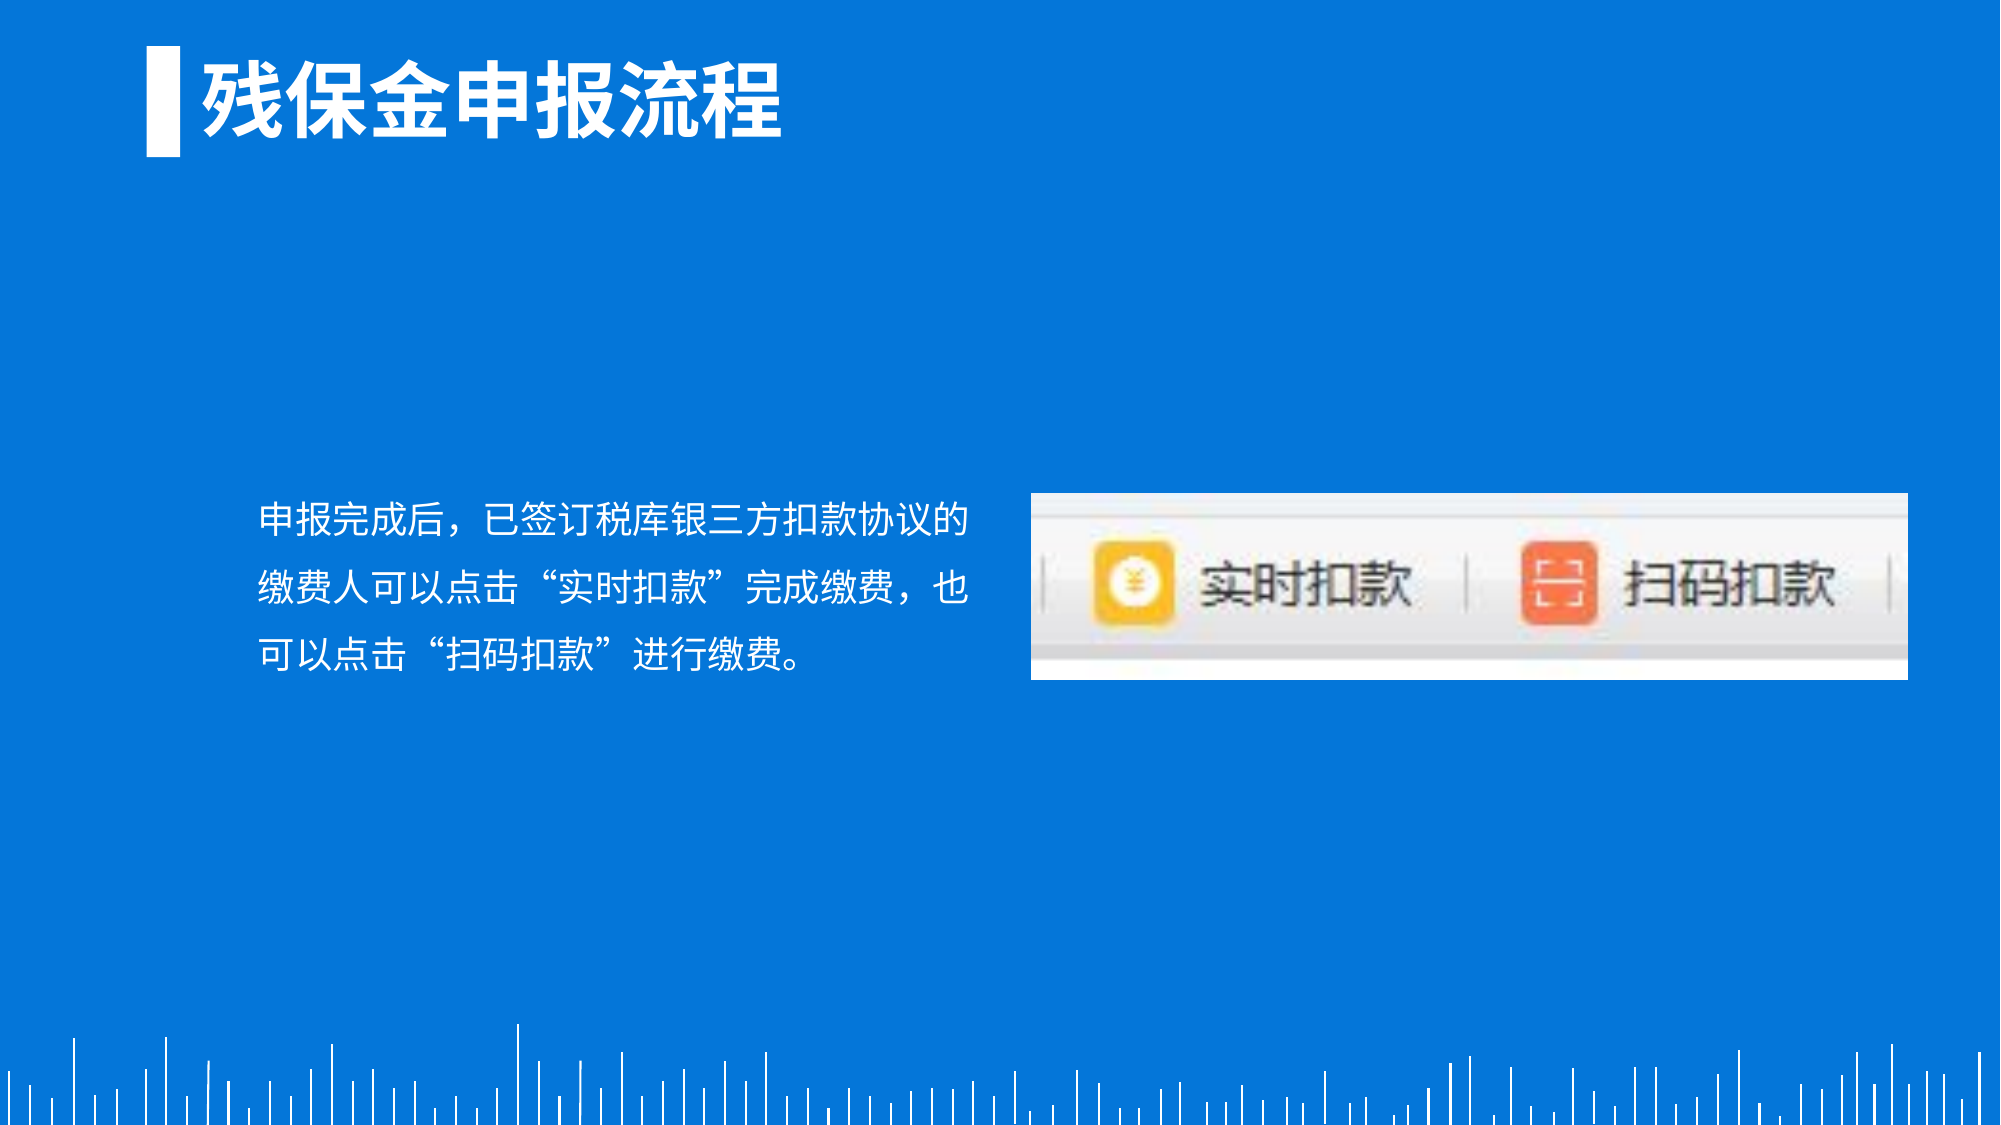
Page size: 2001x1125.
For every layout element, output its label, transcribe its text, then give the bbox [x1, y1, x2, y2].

text_box 残保金申报流程 [186, 41, 1189, 156]
picture [1031, 493, 1908, 680]
text_box 申报完成后，已签订税库银三方扣款协议的缴费人可以点击“实时扣款”完成缴费，也可以点击“扫码扣款”进行缴费。 [243, 466, 994, 684]
text_box [146, 45, 181, 158]
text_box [8, 1024, 1980, 1125]
